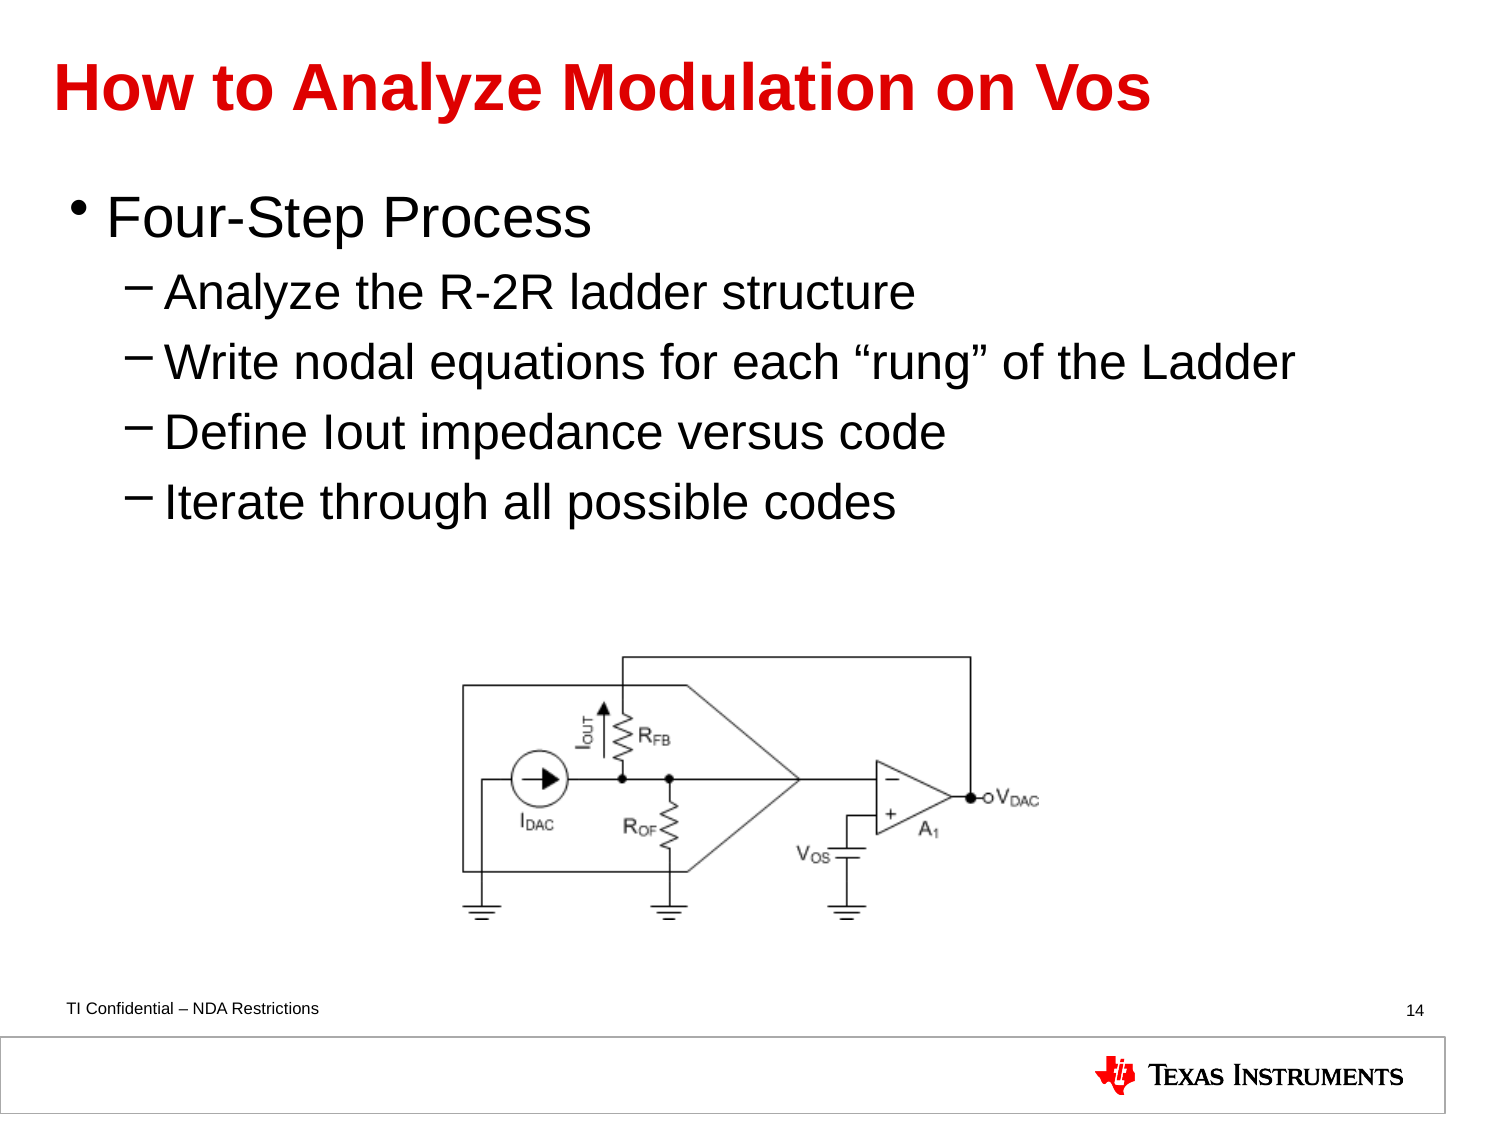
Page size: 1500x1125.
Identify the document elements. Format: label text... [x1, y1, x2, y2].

picture [461, 655, 1039, 920]
slide_number 14 [1089, 992, 1440, 1027]
list Four-Step Process Analyze the R-2R ladder structure Write nodal equations for each “rung” of the Ladder Define Iout impedance versus code Iterate through all possible codes [54, 171, 1444, 984]
picture [1095, 1056, 1403, 1095]
title How to Analyze Modulation on Vos [37, 23, 1426, 158]
